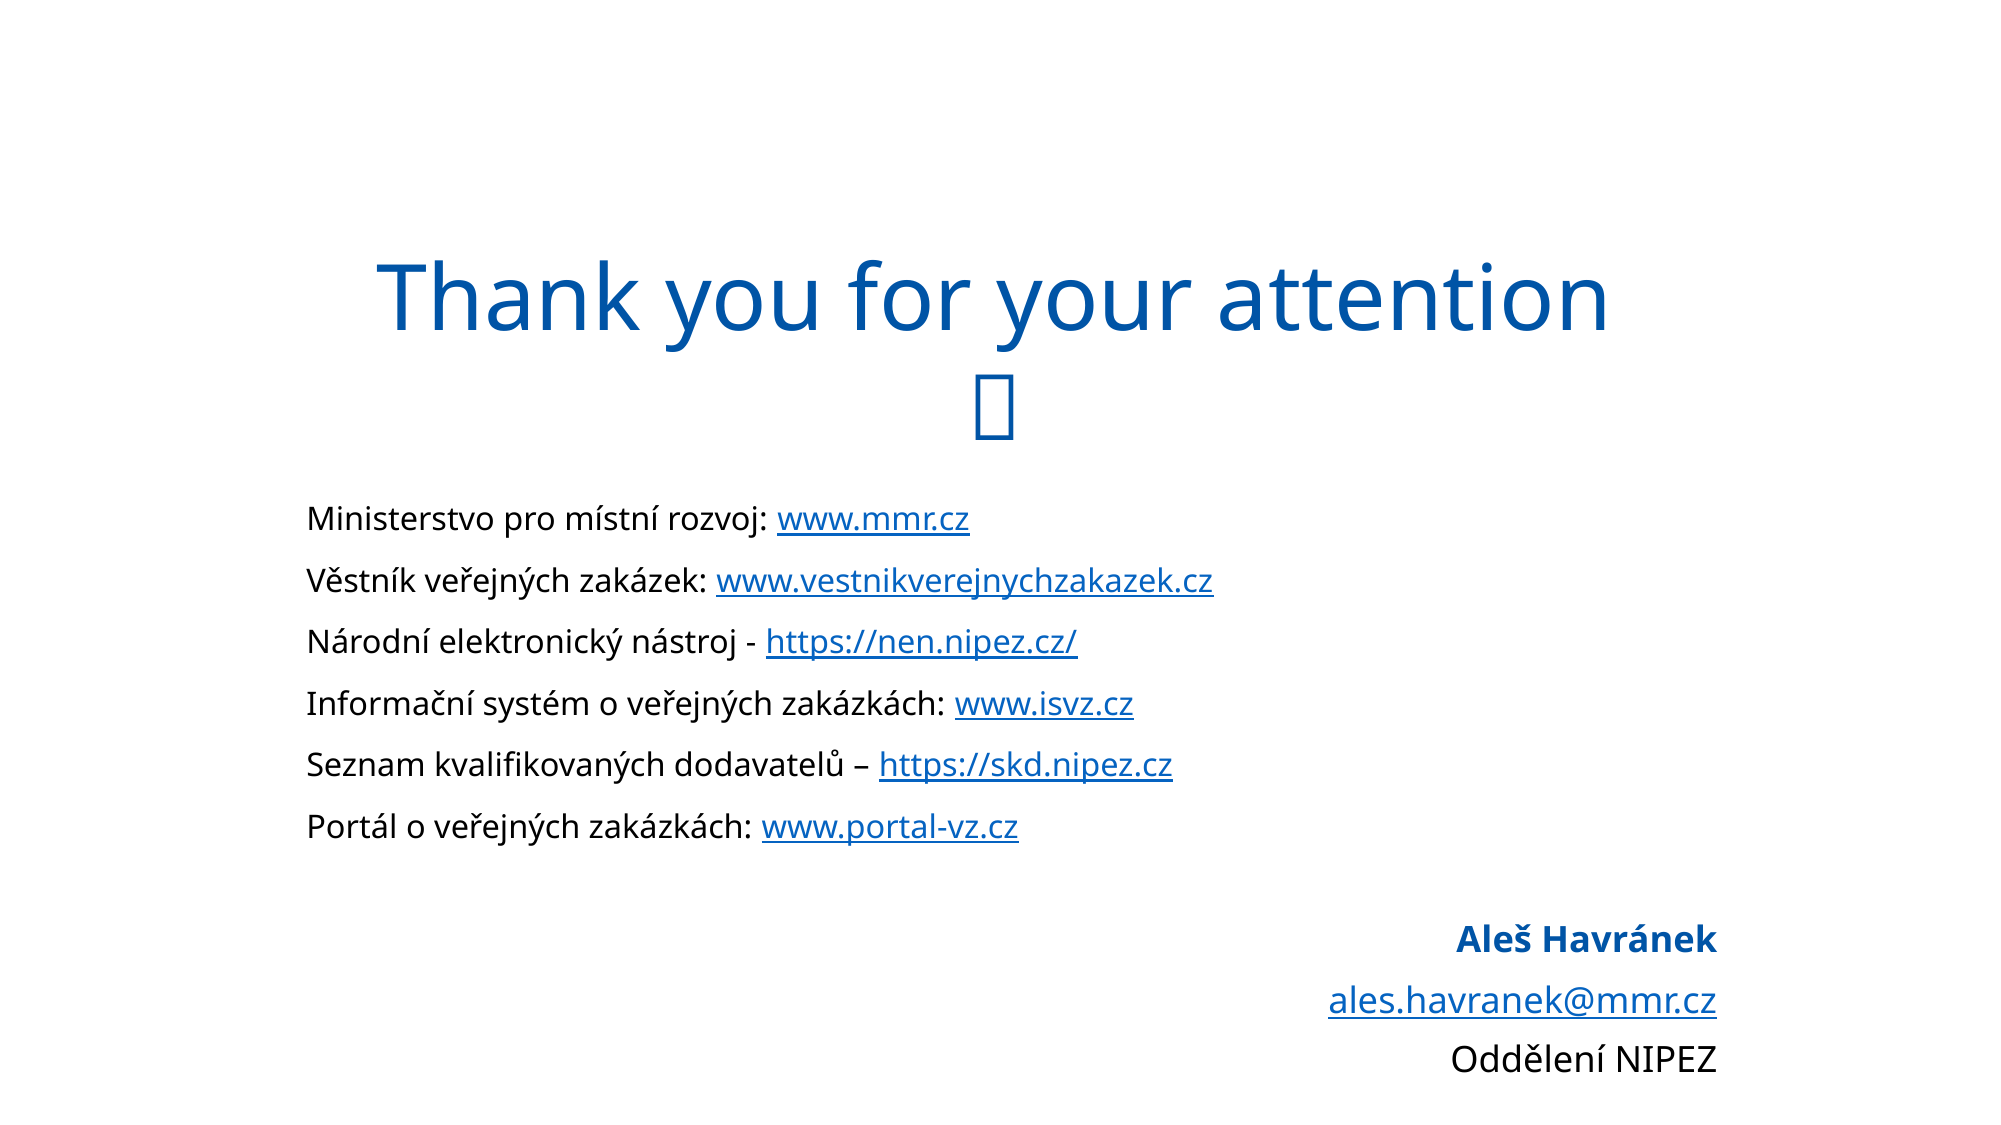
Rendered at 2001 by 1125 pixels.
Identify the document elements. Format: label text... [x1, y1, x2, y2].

text_box Thank you for your attention  [314, 231, 1675, 480]
list Ministerstvo pro místní rozvoj: www.mmr.cz Věstník veřejných zakázek: www.vestnikverejnychzakazek.cz Národní elektronický nástroj - https://nen.nipez.cz/ Informační systém o veřejných zakázkách: www.isvz.cz Seznam kvalifikovaných dodavatelů – https://skd.nipez.cz Portál o veřejných zakázkách: www.portal-vz.cz Aleš Havránek ales.havranek@mmr.cz Oddělení NIPEZ [291, 373, 1733, 1094]
